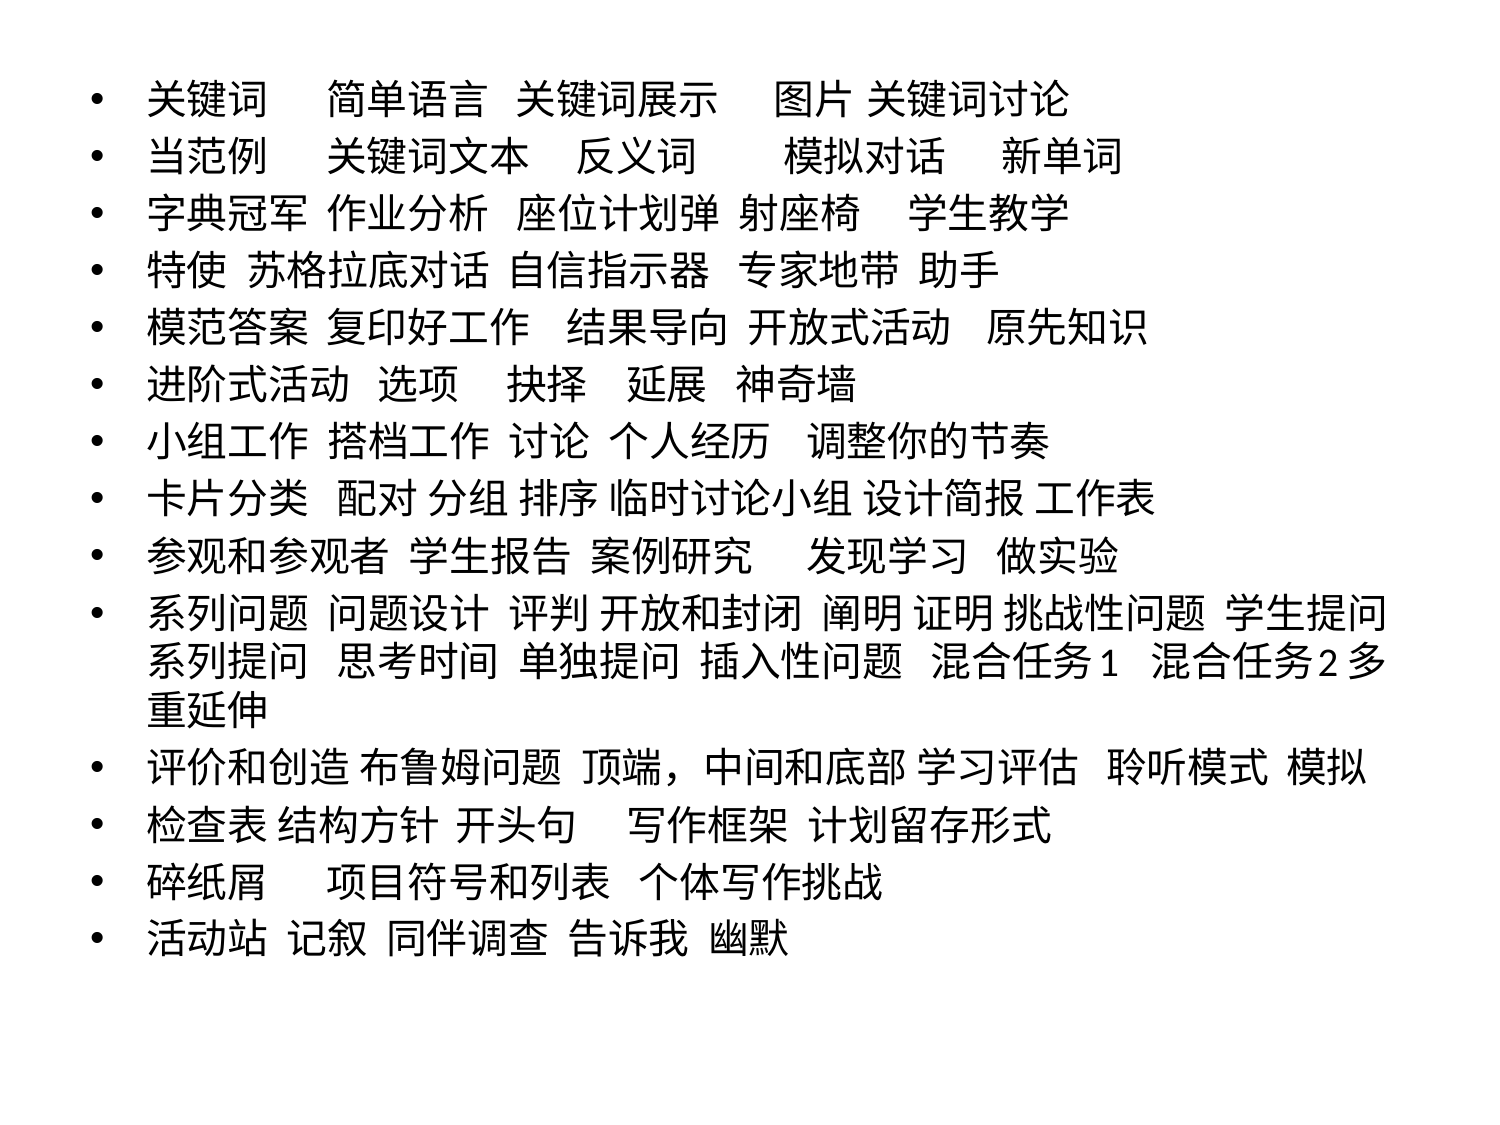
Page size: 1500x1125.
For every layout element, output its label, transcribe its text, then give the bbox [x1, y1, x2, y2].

list 关键词 简单语言 关键词展示 图片 关键词讨论 当范例 关键词文本 反义词 模拟对话 新单词 字典冠军 作业分析 座位计划弹 射座椅 学生教学 特使 苏格拉底对话 自信指示器 专家地带 助手 模范答案 复印好工作 结果导向 开放式活动 原先知识 进阶式活动 选项 抉择 延展 神奇墙 小组工作 搭档工作 讨论 个人经历 调整你的节奏 卡片分类 配对 分组 排序 临时讨论小组 设计简报 工作表 参观和参观者 学生报告 案例研究 发现学习 做实验 系列问题 问题设计 评判 开放和封闭 阐明 证明 挑战性问题 学生提问 系列提问 思考时间 单独提问 插入性问题 混合任务1 混合任务2 多重延伸 评价和创造 布鲁姆问题 顶端，中间和底部 学习评估 聆听模式 模拟 检查表 结构方针 开头句 写作框架 计划留存形式 碎纸屑 项目符号和列表 个体写作挑战 活动站 记叙 同伴调查 告诉我 幽默 [75, 66, 1425, 1005]
